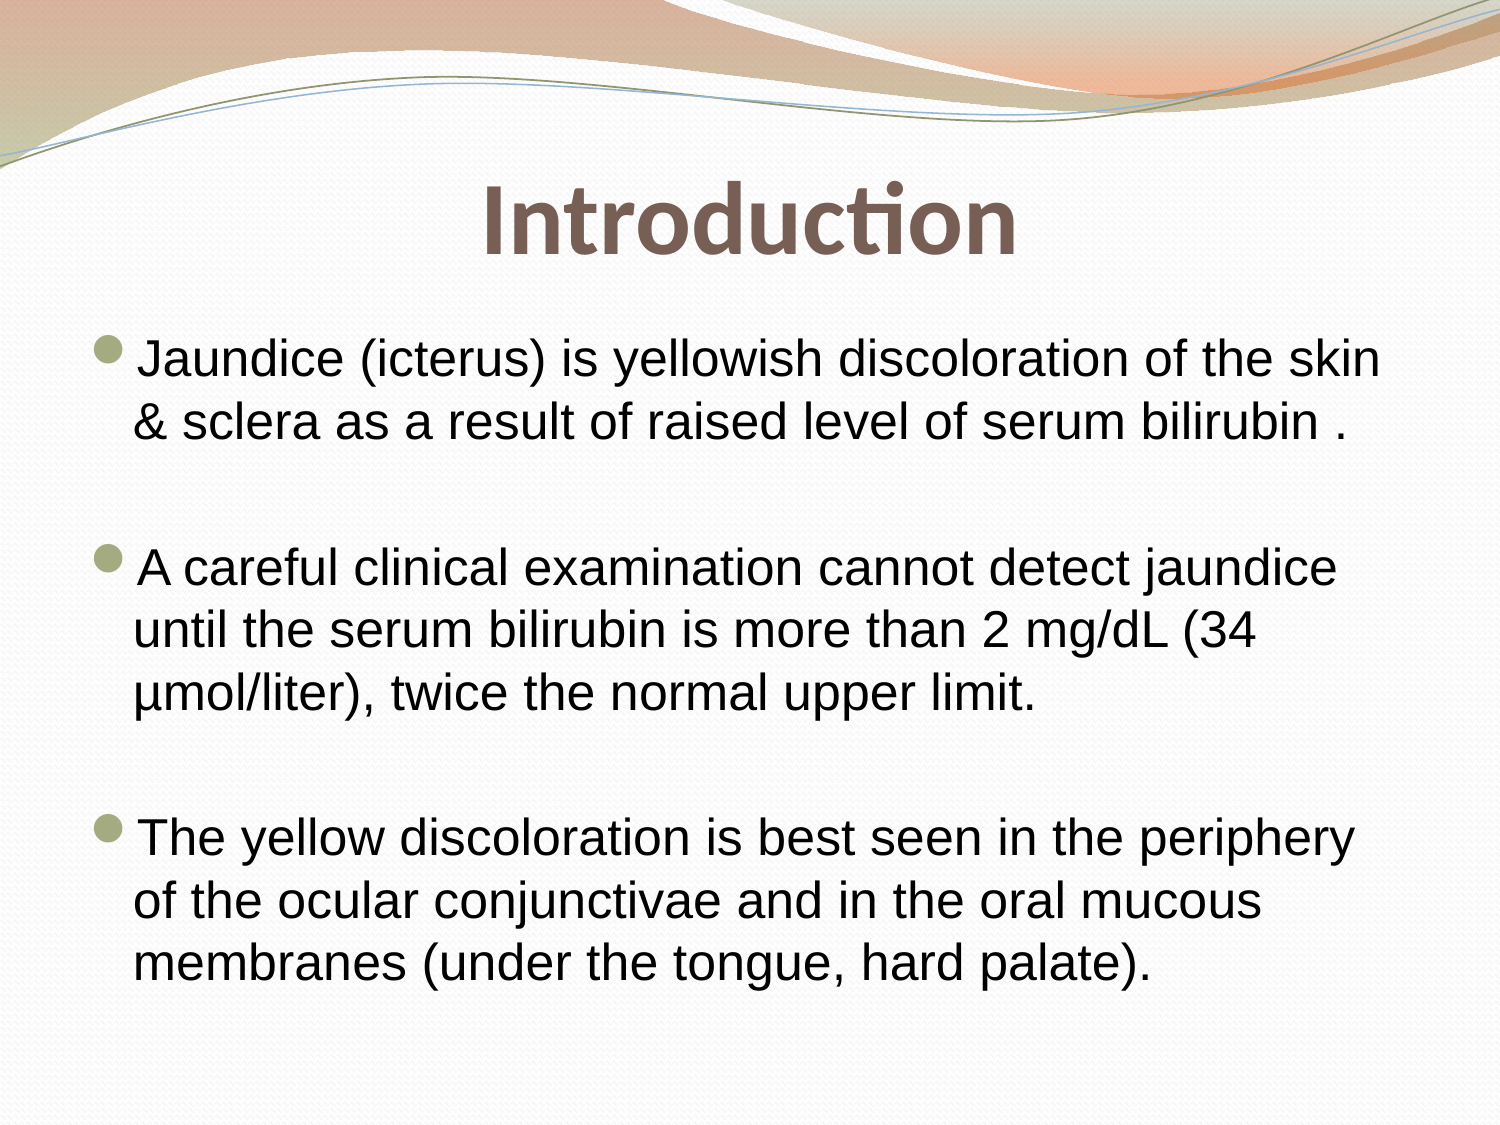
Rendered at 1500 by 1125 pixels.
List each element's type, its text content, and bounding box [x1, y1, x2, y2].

title Introduction [75, 115, 1425, 303]
list Jaundice (icterus) is yellowish discoloration of the skin & sclera as a result of raised level of serum bilirubin . A careful clinical examination cannot detect jaundice until the serum bilirubin is more than 2 mg/dL (34 µmol/liter), twice the normal upper limit. The yellow discoloration is best seen in the periphery of the ocular conjunctivae and in the oral mucous membranes (under the tongue, hard palate). [75, 317, 1425, 1038]
